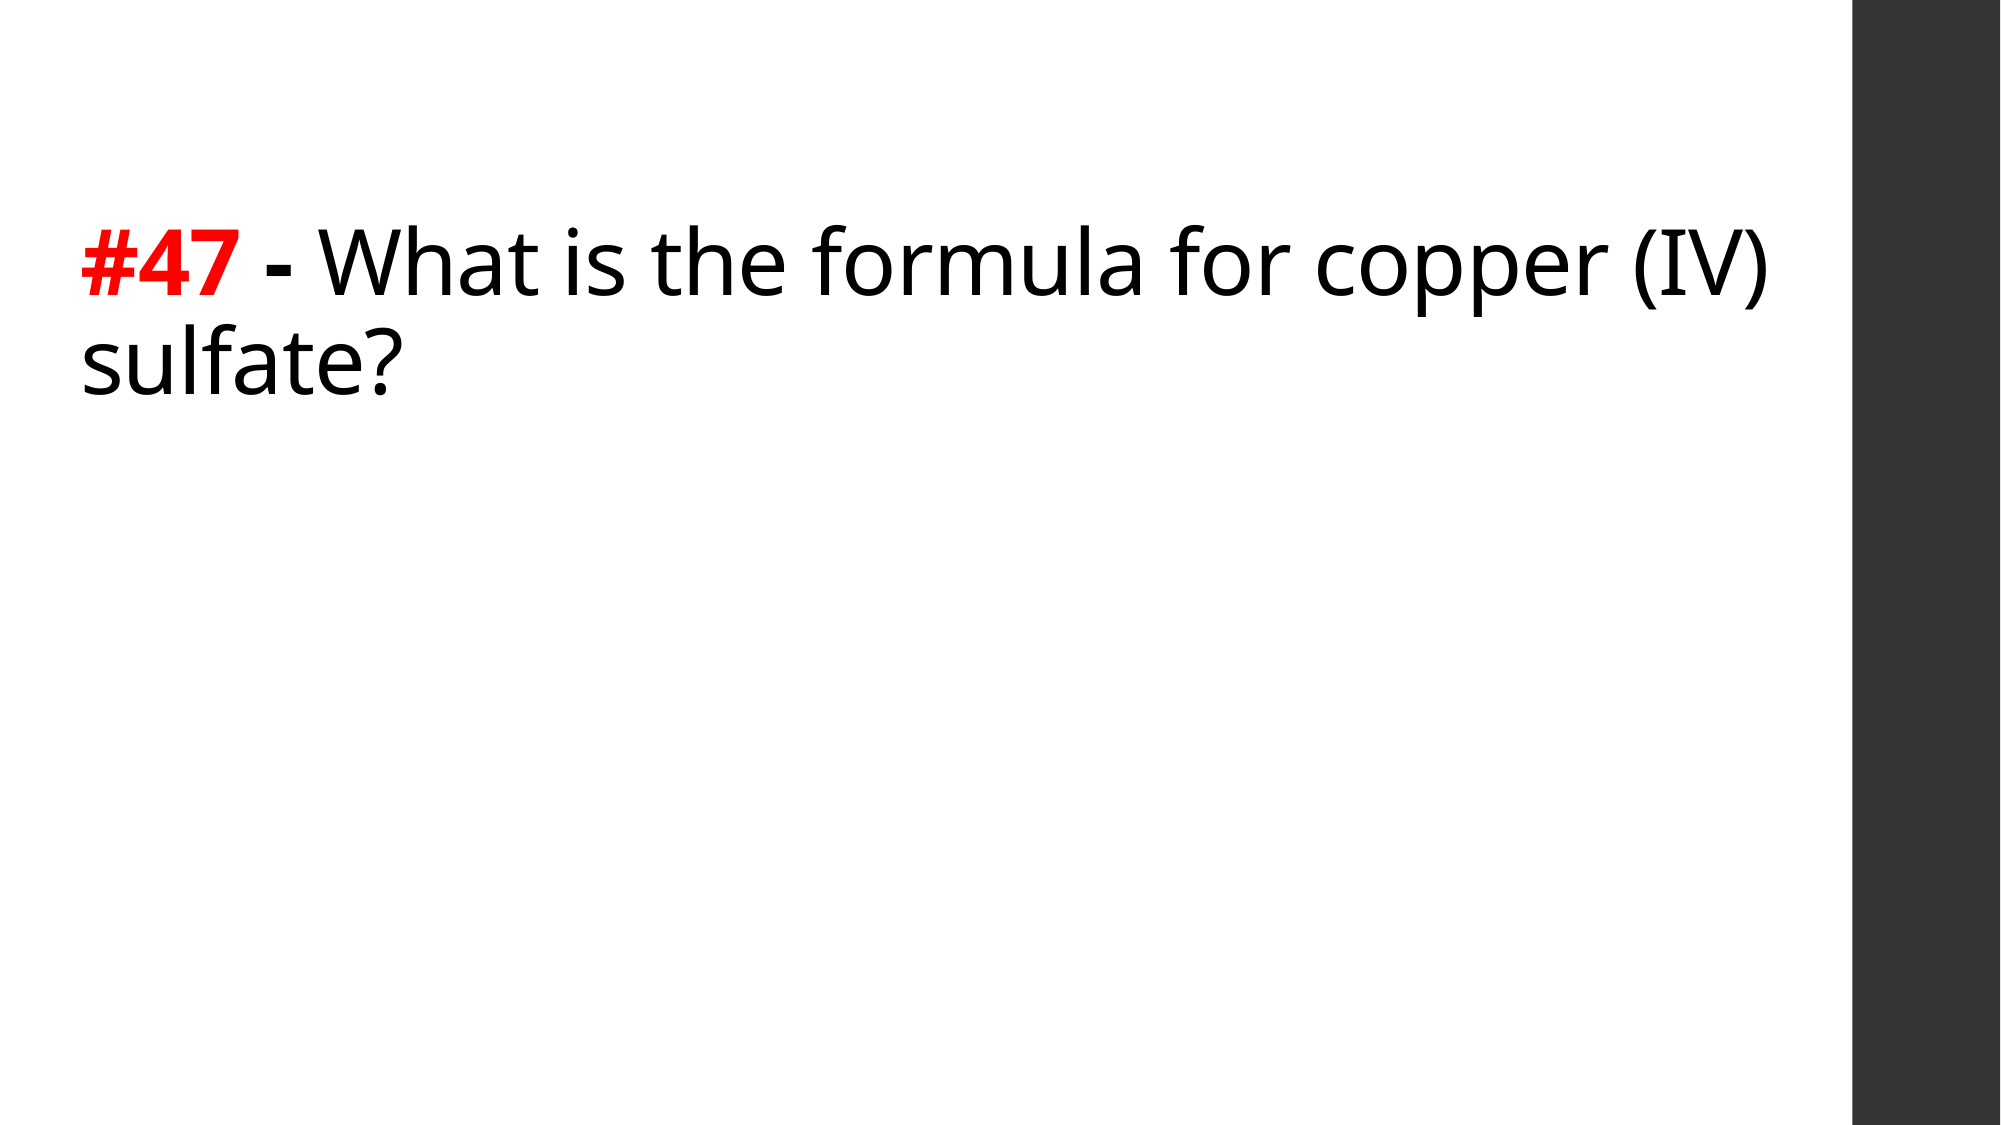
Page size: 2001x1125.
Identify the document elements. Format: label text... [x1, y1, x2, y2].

title #47 - What is the formula for copper (IV) sulfate? [65, 160, 1866, 422]
